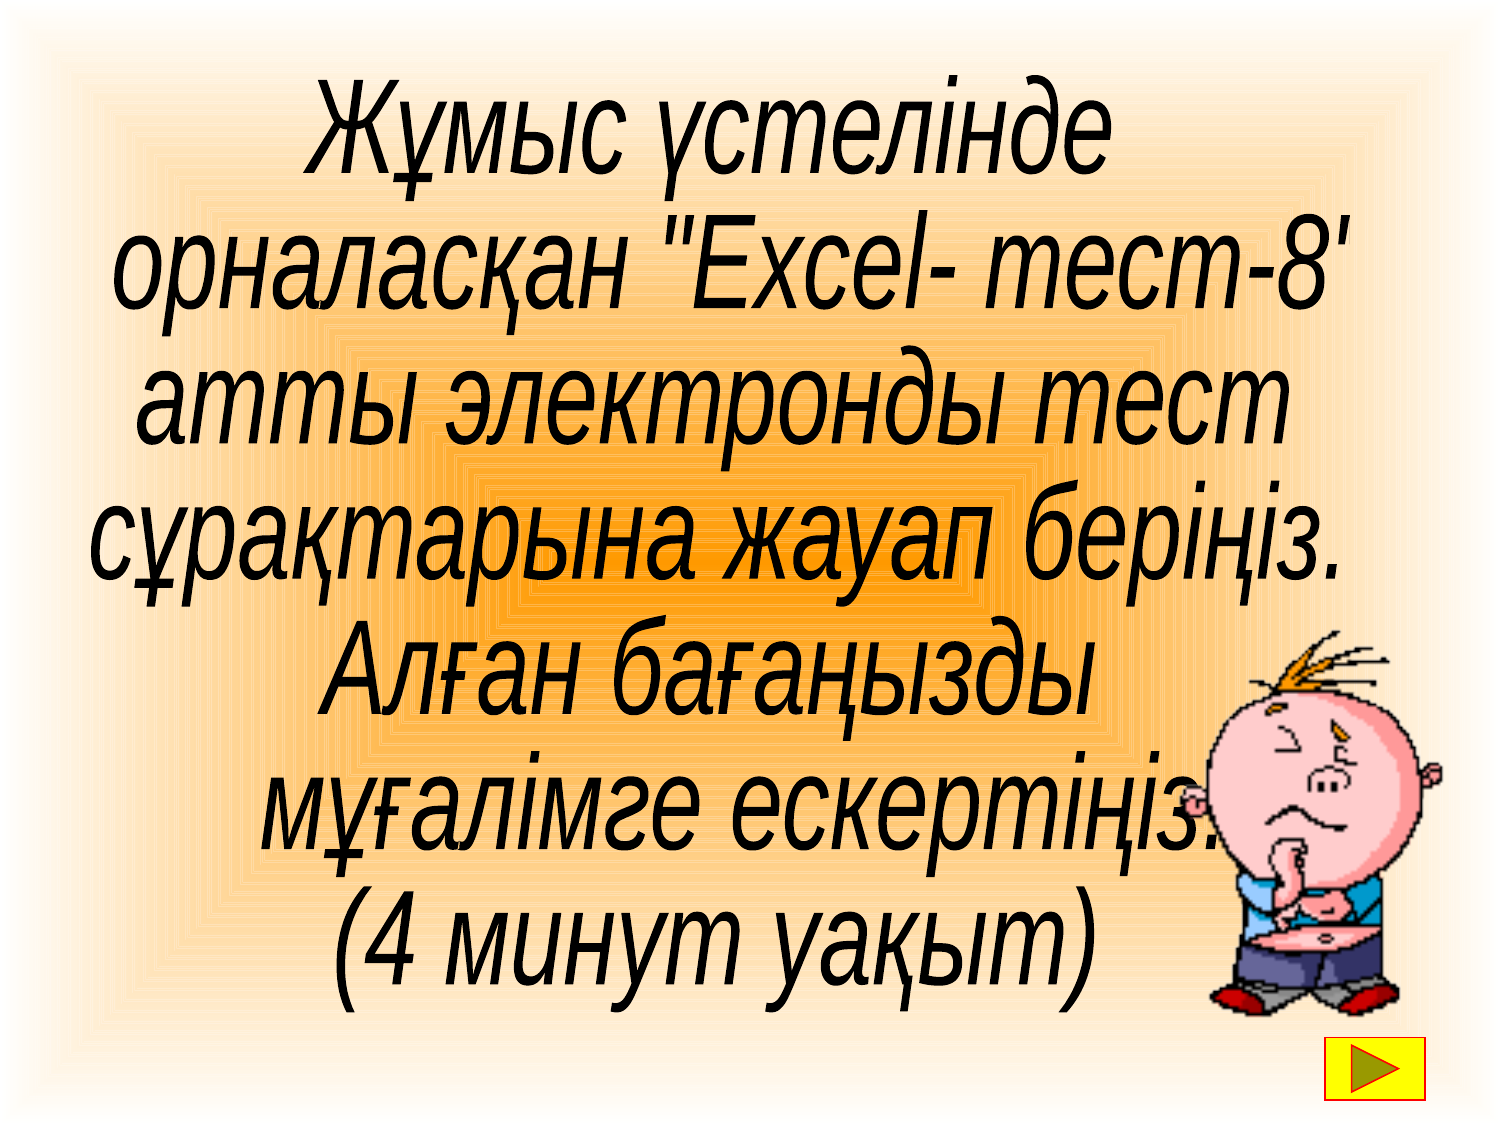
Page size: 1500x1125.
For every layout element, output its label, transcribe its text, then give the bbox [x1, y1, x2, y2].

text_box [680, 388, 693, 416]
table_cell [504, 288, 518, 317]
text_box [1006, 676, 1021, 704]
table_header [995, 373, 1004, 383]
table_cell [1166, 288, 1176, 308]
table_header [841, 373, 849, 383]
table_header Оқулықпен жұмыс [509, 373, 542, 383]
text_box [644, 676, 659, 704]
table_cell [526, 288, 573, 309]
table_cell [653, 808, 699, 837]
text_box [666, 676, 709, 704]
table_cell 7 [1070, 778, 1081, 804]
table_cell [694, 288, 745, 308]
table_cell 7 [1150, 506, 1178, 560]
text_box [483, 709, 505, 715]
text_box [946, 676, 968, 704]
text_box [780, 388, 793, 416]
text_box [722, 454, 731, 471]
text_box [724, 421, 770, 450]
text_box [1084, 507, 1112, 579]
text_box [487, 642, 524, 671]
text_box [1030, 673, 1071, 704]
text_box [1324, 1037, 1425, 1100]
table_cell [782, 288, 796, 308]
table_cell [375, 808, 398, 837]
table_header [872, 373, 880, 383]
text_box [425, 507, 450, 525]
table_cell 7 [1092, 778, 1102, 804]
text_box [756, 676, 799, 704]
table_cell [481, 288, 491, 308]
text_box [942, 388, 979, 416]
table_cell 7 [580, 778, 601, 804]
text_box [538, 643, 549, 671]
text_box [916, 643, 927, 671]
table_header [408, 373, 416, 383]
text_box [462, 388, 489, 416]
text_box [525, 421, 535, 443]
table_cell [1183, 371, 1211, 393]
text_box Сабақтың тақырыбы: "Кесте элементтері: жол, баған, ұяшық" [979, 628, 1023, 671]
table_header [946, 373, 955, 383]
table_header Оқулықпен жұмыс [355, 507, 383, 578]
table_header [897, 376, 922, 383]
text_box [840, 709, 854, 737]
table_cell [906, 288, 916, 308]
table_cell [986, 808, 997, 837]
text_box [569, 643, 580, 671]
table_header Оқулықпен жұмыс [664, 371, 689, 383]
table_cell 7 [420, 777, 458, 804]
table_cell [586, 808, 597, 837]
text_box [781, 421, 823, 444]
text_box [810, 676, 852, 704]
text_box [991, 388, 1002, 416]
table_cell [932, 808, 944, 837]
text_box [1077, 643, 1094, 713]
table_cell [1068, 288, 1107, 309]
text_box [887, 421, 928, 444]
table_cell [520, 808, 531, 837]
table_cell 7 [1169, 382, 1178, 441]
table_cell [288, 371, 317, 443]
table_cell [1015, 808, 1026, 837]
table_cell [293, 508, 317, 578]
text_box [513, 709, 526, 714]
table_cell [321, 288, 338, 309]
table_cell [568, 808, 584, 837]
table_header Оқулықпен жұмыс [453, 371, 487, 383]
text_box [886, 388, 901, 416]
table_cell 7 [322, 556, 330, 605]
table_cell 7 [322, 640, 350, 713]
table_cell [986, 288, 996, 308]
table_cell [1183, 421, 1207, 444]
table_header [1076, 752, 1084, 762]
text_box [836, 388, 878, 416]
table_cell [814, 827, 824, 837]
table_cell 7 [655, 777, 699, 804]
table_cell [541, 808, 552, 837]
text_box [1050, 480, 1077, 496]
table_cell [1016, 288, 1025, 308]
table_cell 7 [359, 778, 377, 804]
table_cell [879, 808, 924, 837]
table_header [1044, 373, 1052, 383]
text_box [647, 421, 657, 443]
table_cell [1087, 808, 1129, 837]
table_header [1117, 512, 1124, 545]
text_box [863, 676, 903, 704]
table_cell 7 [338, 508, 350, 578]
table_header Оқулықпен жұмыс [557, 371, 591, 383]
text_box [921, 388, 932, 416]
table_cell [610, 288, 620, 308]
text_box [388, 507, 411, 578]
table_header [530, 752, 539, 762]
table_cell [785, 808, 795, 837]
table_cell [558, 808, 566, 837]
table_header Оқулықпен жұмыс [742, 371, 771, 383]
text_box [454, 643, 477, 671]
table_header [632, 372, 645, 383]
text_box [650, 388, 663, 416]
table_cell [468, 808, 483, 837]
table_cell [1066, 808, 1077, 837]
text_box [621, 709, 648, 715]
table_cell [964, 808, 978, 837]
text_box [501, 388, 515, 416]
text_box [600, 421, 610, 443]
table_cell [335, 808, 345, 837]
table_cell [1196, 481, 1205, 492]
table_cell [498, 808, 510, 837]
text_box [676, 421, 686, 443]
table_header Оқулықпен жұмыс [1127, 508, 1145, 606]
text_box [549, 421, 588, 444]
table_header Оқулықпен жұмыс [918, 355, 932, 383]
table_header Оқулықпен жұмыс [1117, 371, 1145, 444]
text_box Сабақтың тақырыбы: "Кесте элементтері: жол, баған, ұяшық" [615, 642, 660, 671]
text_box [421, 643, 437, 704]
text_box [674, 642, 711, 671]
table_cell 7 [546, 778, 563, 804]
text_box Сабақтың тақырыбы: "Кесте элементтері: жол, баған, ұяшық" [467, 508, 483, 606]
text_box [388, 409, 392, 436]
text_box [709, 388, 719, 416]
table_header Оқулықпен жұмыс [788, 371, 823, 383]
table_cell [358, 288, 367, 308]
text_box [938, 421, 980, 444]
table_cell 7 [881, 777, 924, 804]
text_box Сабақтың тақырыбы: "Кесте элементтері: жол, баған, ұяшық" [1027, 490, 1046, 579]
table_cell [412, 808, 456, 837]
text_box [670, 709, 692, 715]
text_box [399, 388, 414, 443]
table_cell [288, 288, 319, 309]
table_cell 7 [322, 371, 343, 443]
table_cell [752, 288, 771, 308]
table_cell 7 [1123, 778, 1133, 804]
table_cell 7 [525, 778, 535, 804]
text_box [1050, 511, 1072, 579]
text_box [718, 676, 741, 704]
table_cell 7 [937, 777, 978, 804]
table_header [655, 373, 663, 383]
text_box [1035, 421, 1046, 443]
table_cell [733, 808, 779, 837]
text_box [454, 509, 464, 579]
table_header Оқулықпен жұмыс [693, 371, 719, 383]
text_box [760, 709, 781, 715]
table_cell 7 [507, 322, 515, 335]
table_cell [855, 288, 894, 309]
table_cell 7 [788, 777, 828, 804]
table_header Оқулықпен жұмыс [355, 373, 383, 444]
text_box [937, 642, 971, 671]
text_box [421, 536, 450, 579]
picture [1140, 562, 1500, 1024]
text_box [533, 676, 575, 704]
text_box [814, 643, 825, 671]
text_box [705, 421, 715, 443]
table_cell 7 [1150, 373, 1162, 410]
table_cell 7 [1150, 425, 1157, 439]
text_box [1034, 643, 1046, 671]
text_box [1094, 388, 1108, 443]
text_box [604, 388, 636, 416]
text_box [529, 388, 540, 416]
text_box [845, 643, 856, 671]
table_cell 7 [477, 778, 514, 804]
table_header Оқулықпен жұмыс [1082, 371, 1107, 383]
table_cell 7 [331, 778, 342, 804]
text_box [615, 676, 626, 704]
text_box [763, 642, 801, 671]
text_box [700, 709, 713, 714]
table_cell [1120, 288, 1158, 309]
table_cell [807, 288, 844, 309]
table_cell [1196, 288, 1206, 308]
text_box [729, 388, 742, 416]
table_header Оқулықпен жұмыс [1053, 371, 1078, 383]
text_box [789, 709, 802, 714]
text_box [984, 709, 1010, 715]
table_cell [346, 808, 365, 837]
table_cell 7 [902, 346, 921, 350]
text_box [447, 421, 486, 444]
table_cell 7 [736, 777, 779, 804]
table_cell [834, 808, 865, 837]
text_box [441, 661, 464, 704]
table_cell 7 [855, 778, 877, 804]
table_cell 7 [322, 508, 337, 533]
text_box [1029, 709, 1064, 715]
text_box [623, 421, 636, 443]
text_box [1068, 388, 1081, 416]
table_cell 7 [990, 777, 1057, 804]
text_box [863, 421, 873, 443]
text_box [1039, 388, 1052, 416]
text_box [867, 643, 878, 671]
table_cell [579, 288, 589, 308]
table_cell [434, 288, 472, 309]
text_box [987, 421, 997, 443]
table_cell [290, 778, 319, 837]
text_box [1065, 421, 1075, 443]
text_box [977, 676, 988, 704]
table_cell 7 [838, 778, 849, 804]
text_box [862, 709, 897, 715]
table_cell 7 [382, 778, 410, 804]
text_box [817, 388, 826, 416]
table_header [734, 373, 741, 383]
text_box [930, 697, 939, 704]
table_cell [1045, 288, 1055, 308]
text_box [479, 676, 522, 704]
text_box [388, 643, 416, 714]
table_cell [1044, 808, 1056, 837]
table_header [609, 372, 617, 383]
text_box [912, 676, 922, 704]
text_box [763, 388, 773, 416]
table_cell 7 [612, 777, 648, 804]
table_cell [606, 808, 643, 837]
table_cell [380, 288, 426, 309]
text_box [934, 709, 962, 715]
table_header Оқулықпен жұмыс [355, 621, 380, 713]
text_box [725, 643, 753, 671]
text_box [487, 421, 506, 444]
text_box [832, 421, 842, 443]
table_cell [1187, 508, 1201, 560]
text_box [548, 388, 594, 416]
